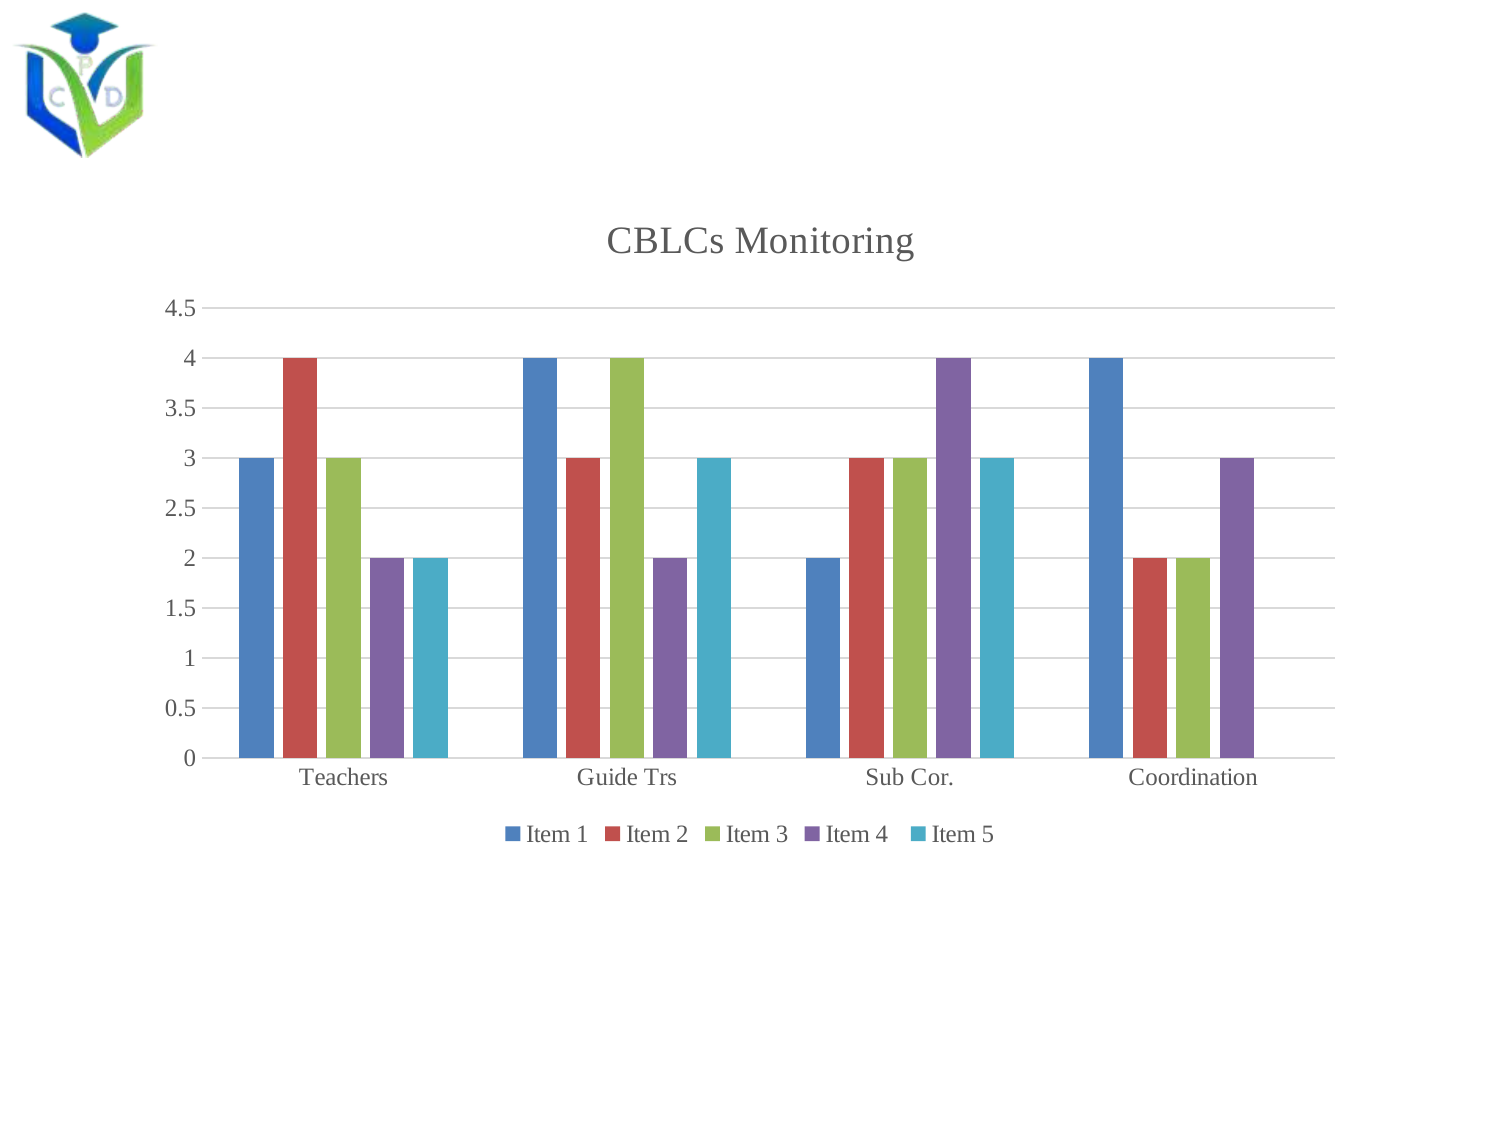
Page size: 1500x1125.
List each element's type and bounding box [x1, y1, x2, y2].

picture [12, 12, 159, 158]
chart [140, 194, 1360, 854]
